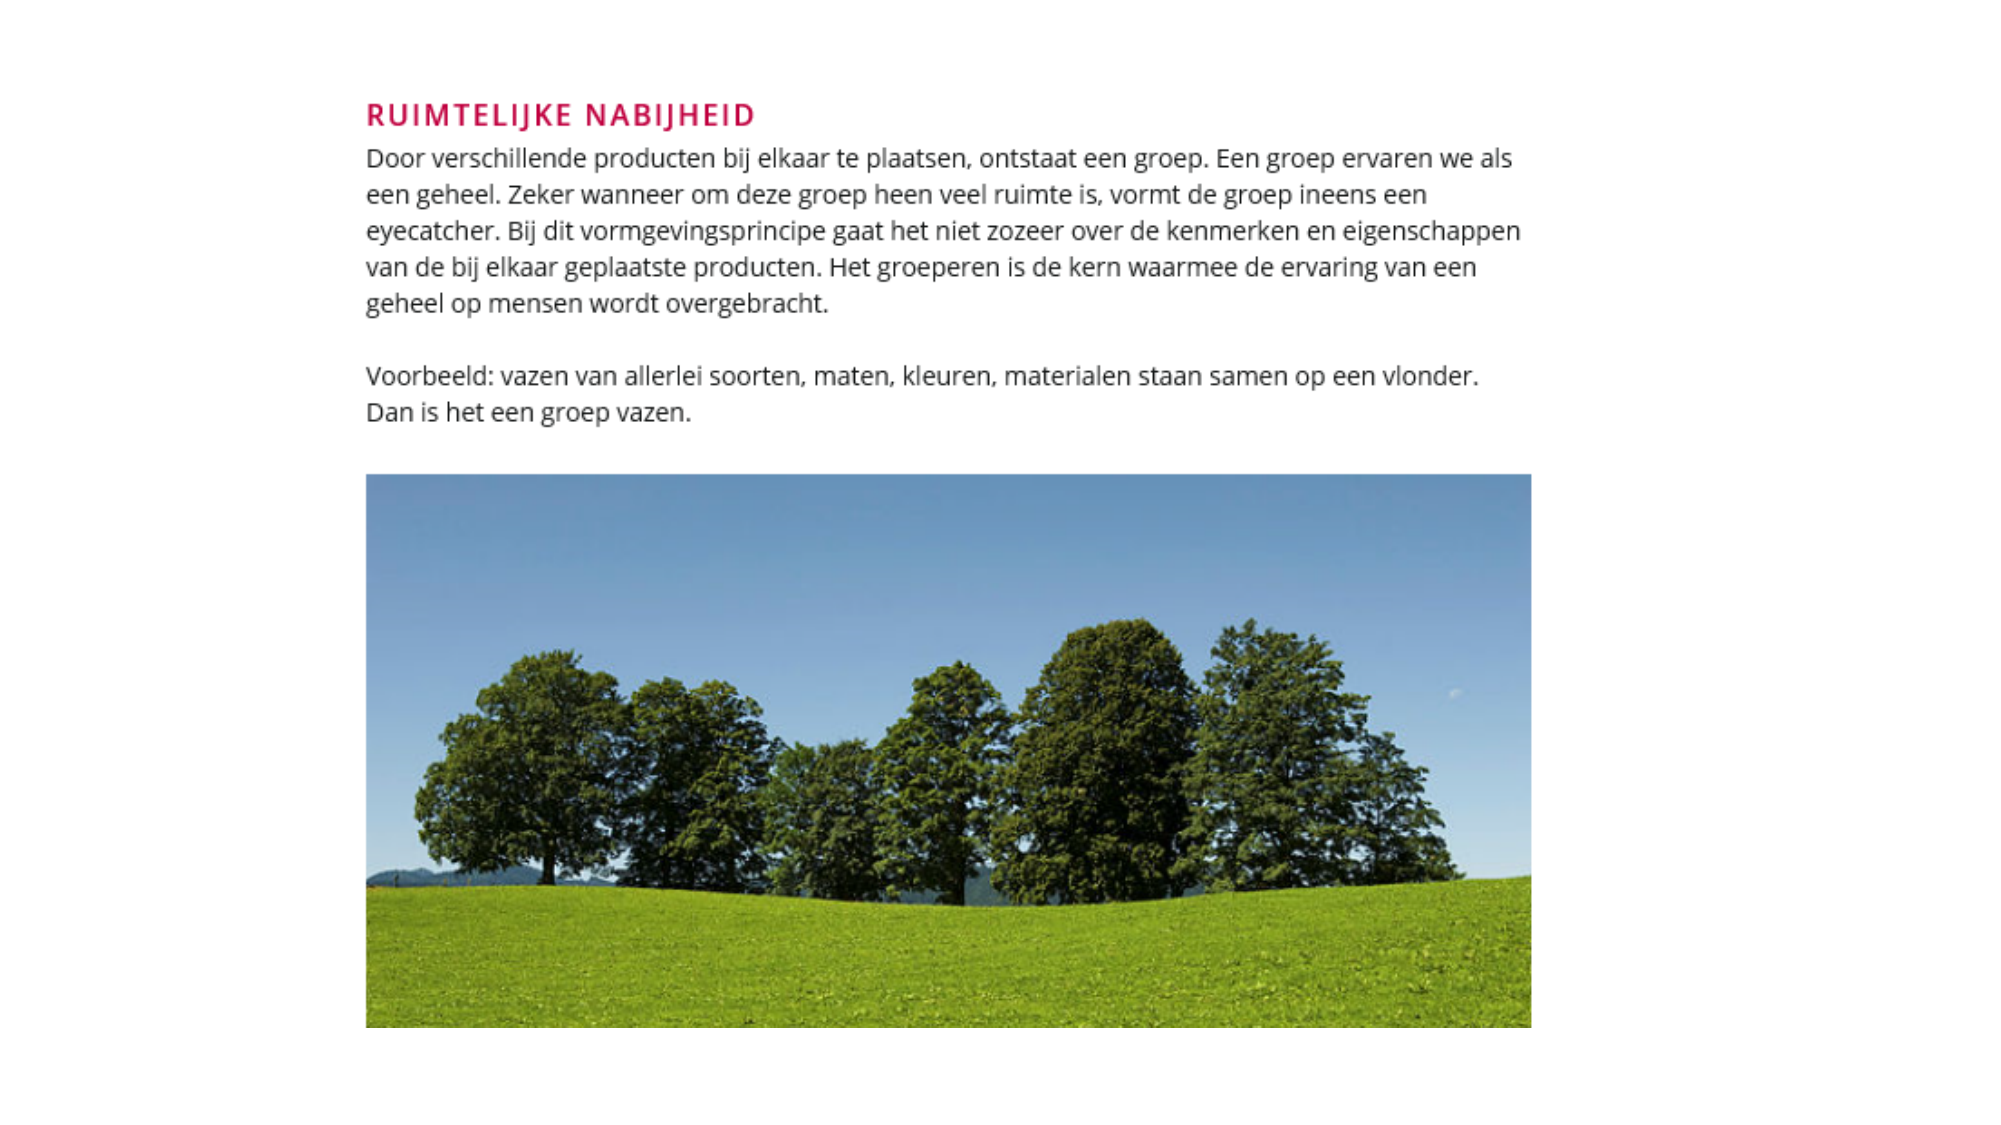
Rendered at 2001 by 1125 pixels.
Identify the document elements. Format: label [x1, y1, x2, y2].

picture [294, 59, 1655, 1028]
